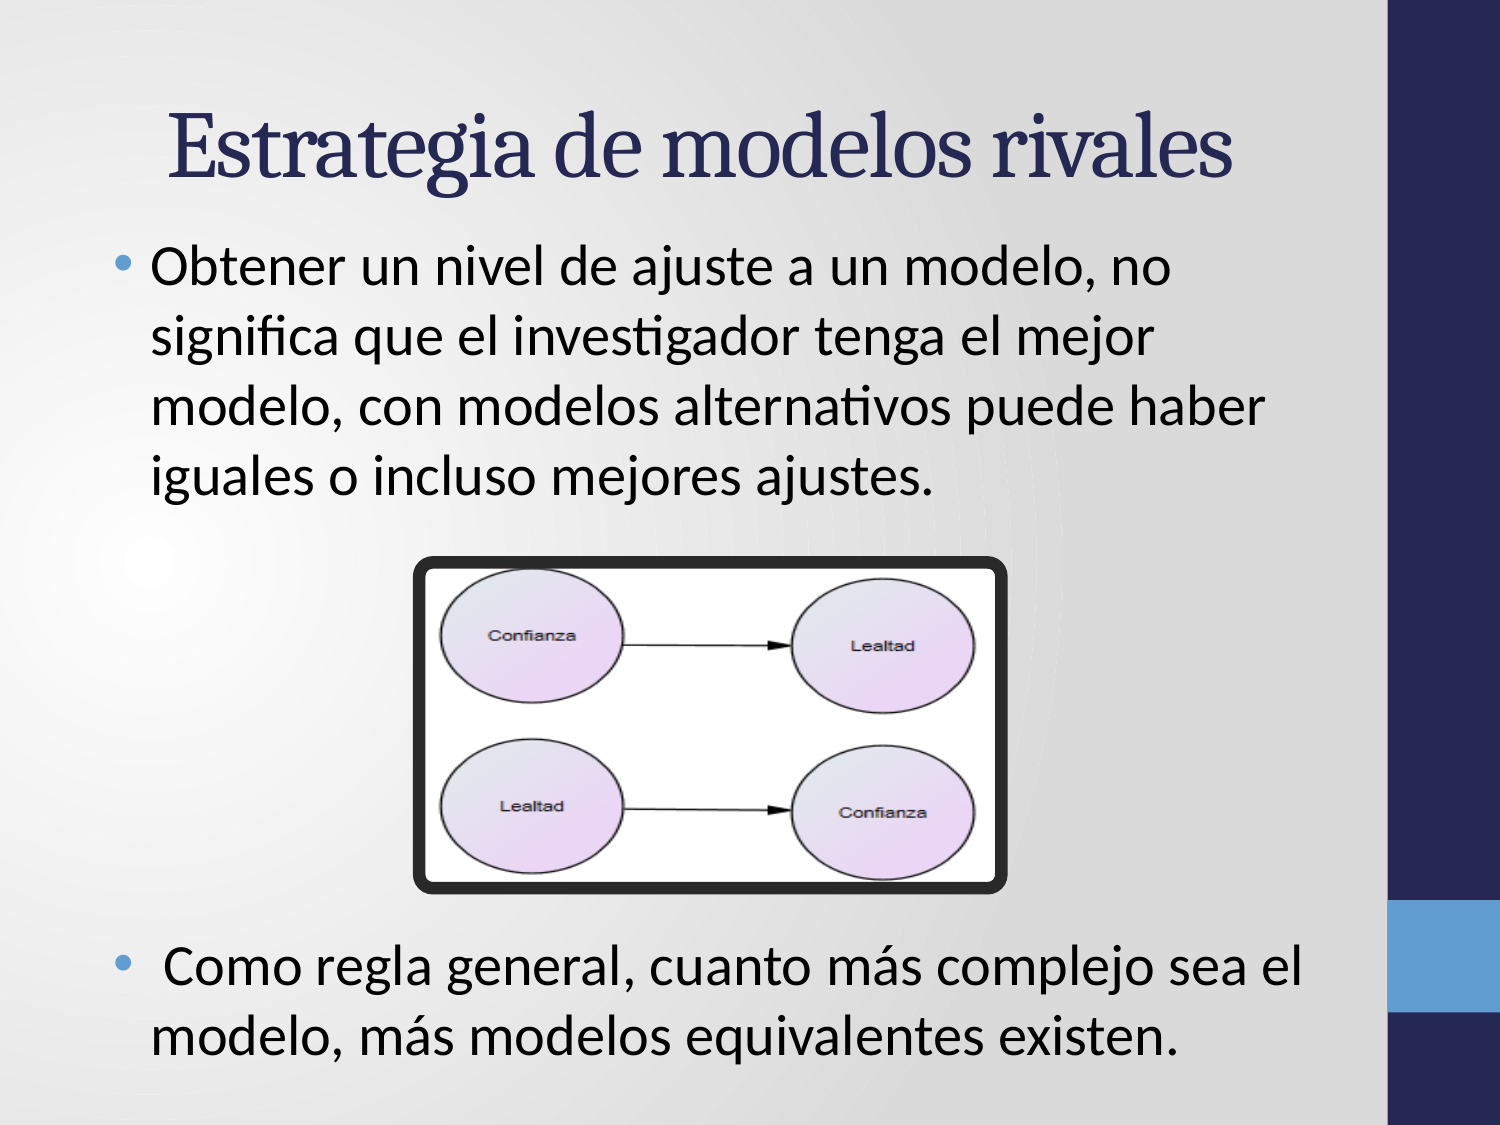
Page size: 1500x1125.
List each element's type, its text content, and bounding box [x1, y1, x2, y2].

title Estrategia de modelos rivales [75, 45, 1325, 233]
picture [418, 561, 1002, 889]
list Obtener un nivel de ajuste a un modelo, no significa que el investigador tenga el mejor modelo, con modelos alternativos puede haber iguales o incluso mejores ajustes. Como regla general, cuanto más complejo sea el modelo, más modelos equivalentes existen. [79, 219, 1330, 1083]
